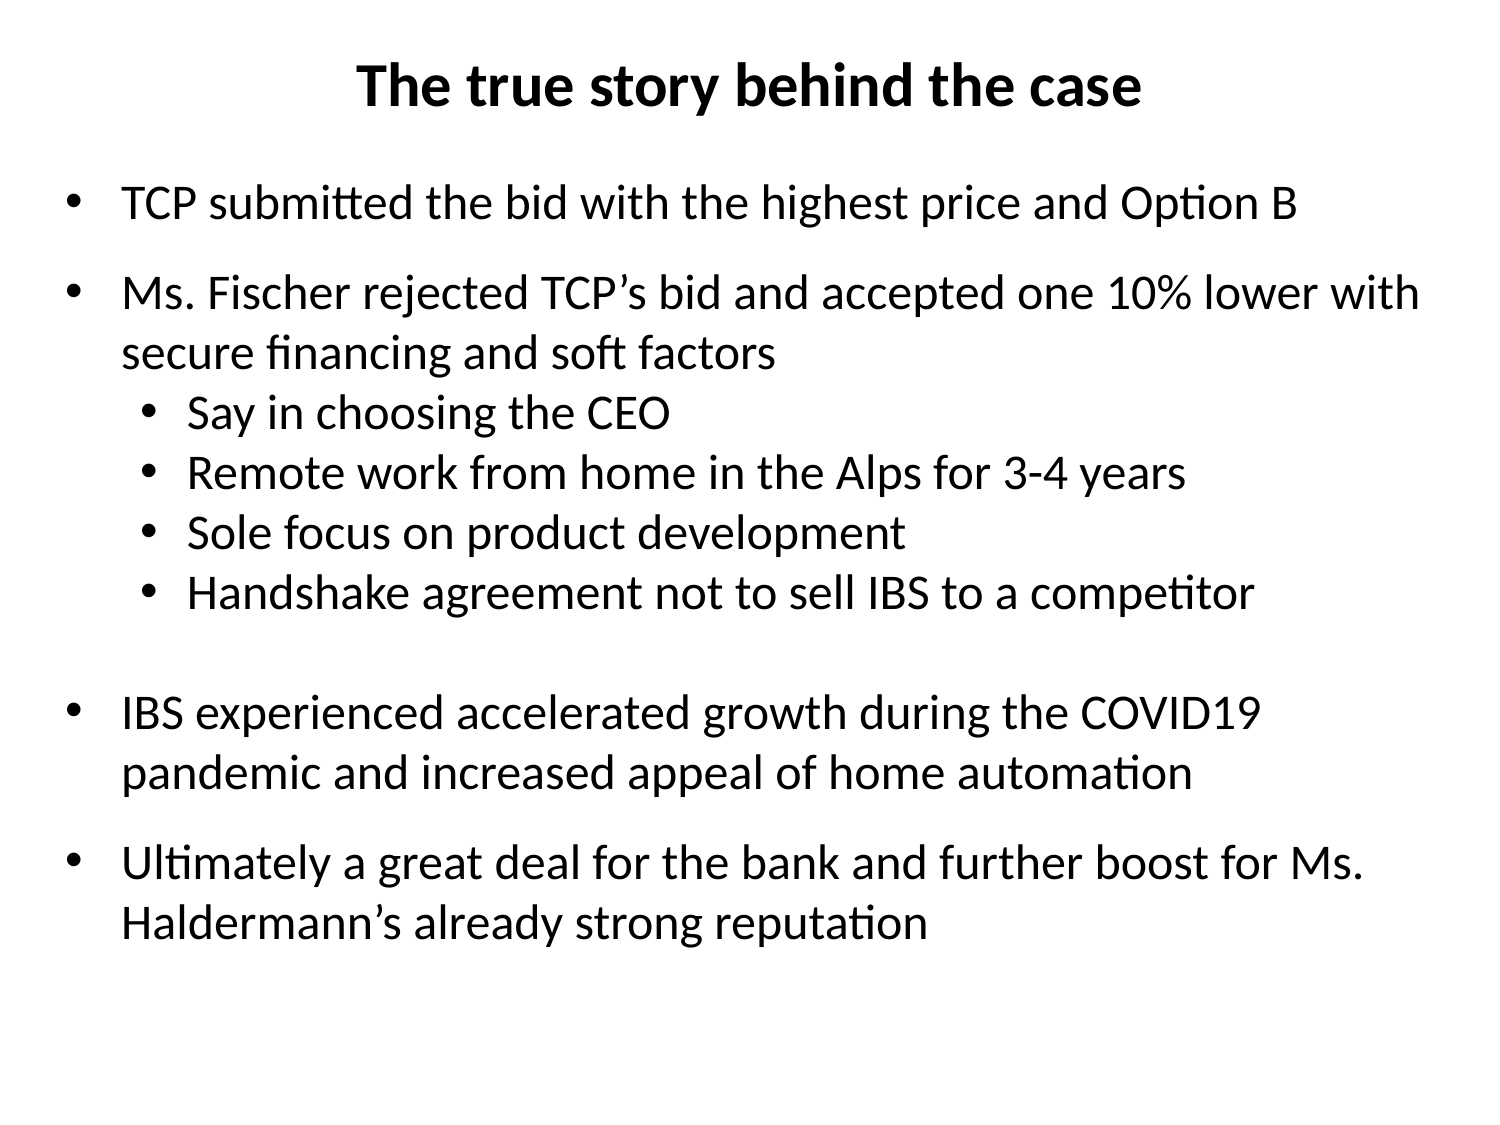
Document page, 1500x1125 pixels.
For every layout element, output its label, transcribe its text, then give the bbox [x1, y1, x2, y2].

title The true story behind the case [75, 0, 1425, 162]
list TCP submitted the bid with the highest price and Option B Ms. Fischer rejected TCP’s bid and accepted one 10% lower with secure financing and soft factors Say in choosing the CEO Remote work from home in the Alps for 3-4 years Sole focus on product development Handshake agreement not to sell IBS to a competitor IBS experienced accelerated growth during the COVID19 pandemic and increased appeal of home automation Ultimately a great deal for the bank and further boost for Ms. Haldermann’s already strong reputation [50, 162, 1438, 1088]
